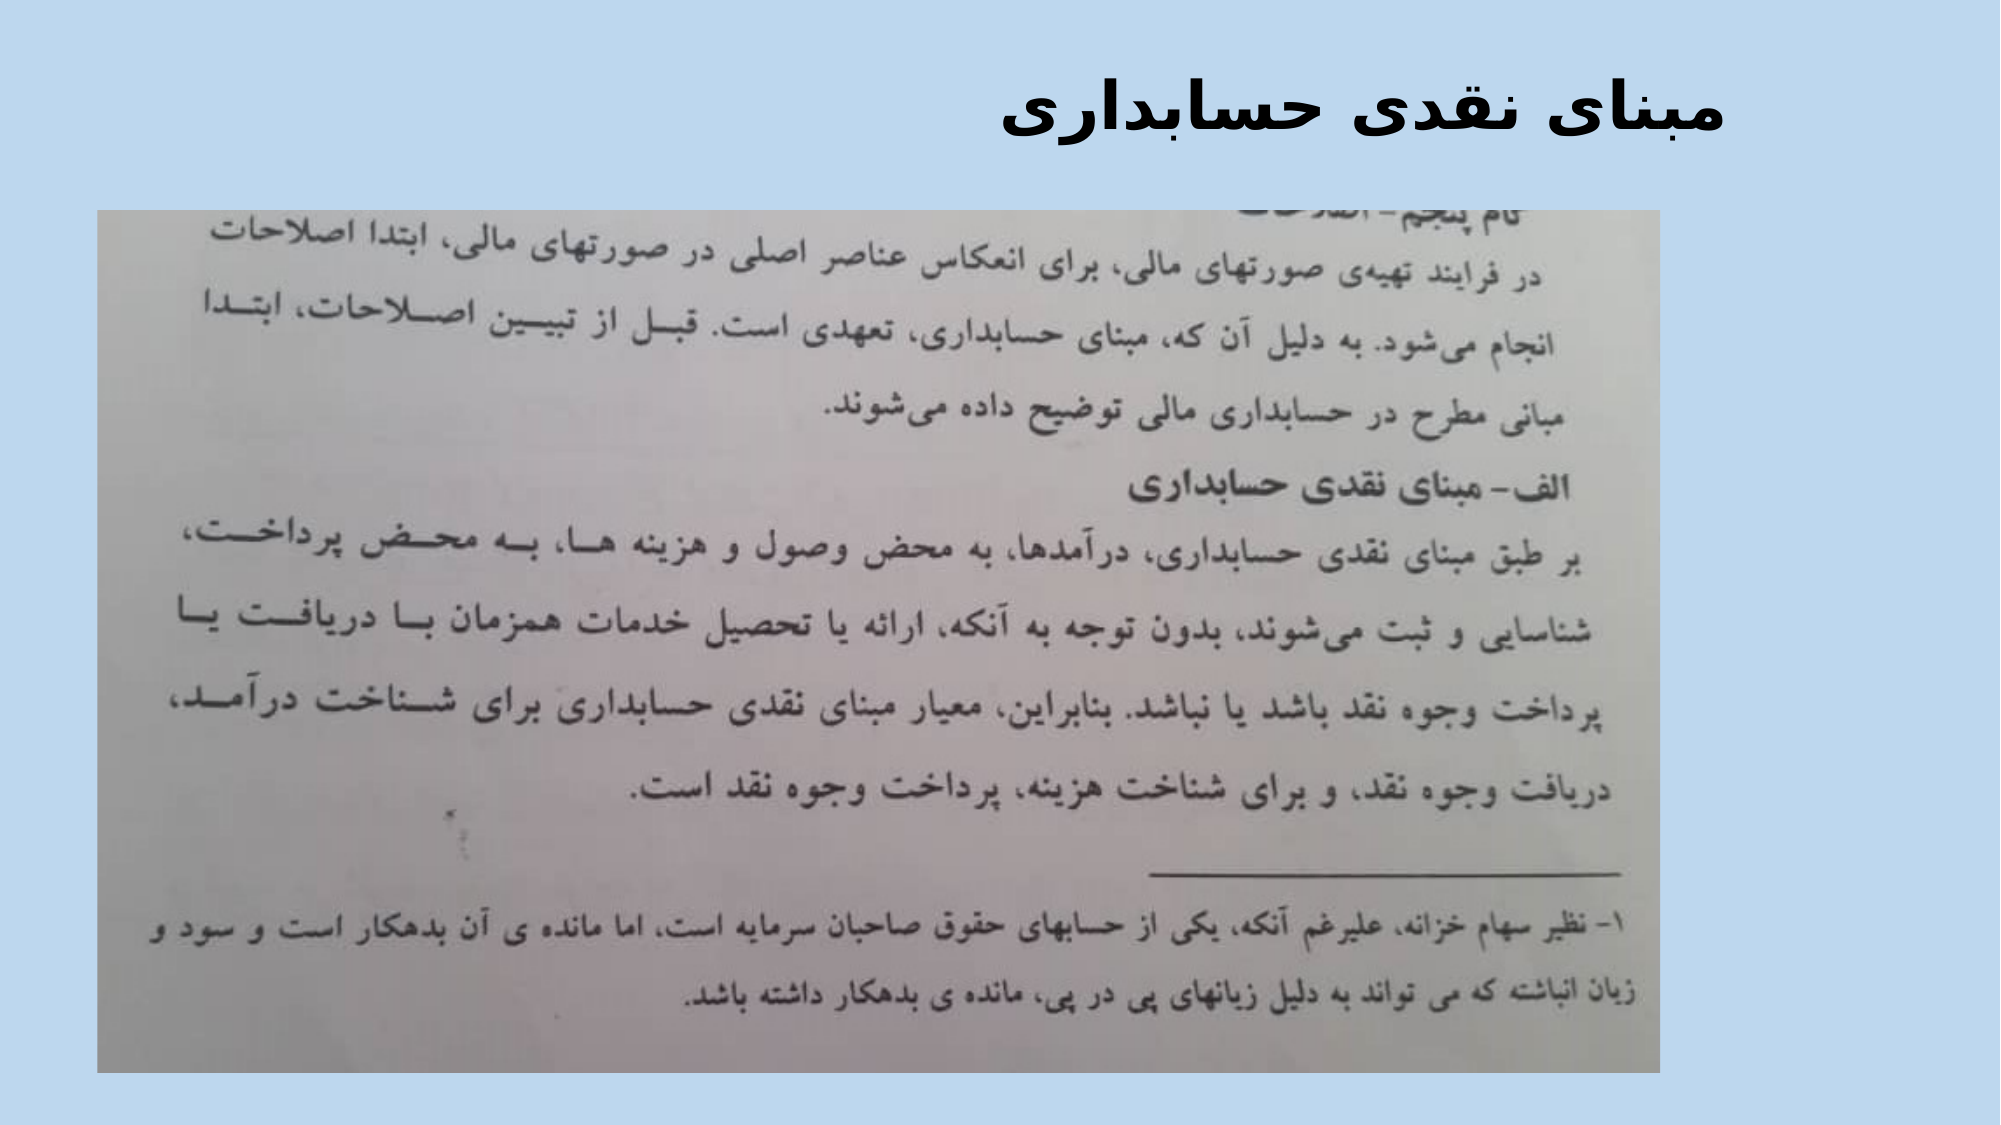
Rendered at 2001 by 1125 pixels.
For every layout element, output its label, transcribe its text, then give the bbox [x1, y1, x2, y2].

picture [97, 210, 1661, 1073]
text_box مبنای نقدی حسابداری [500, 55, 1743, 151]
